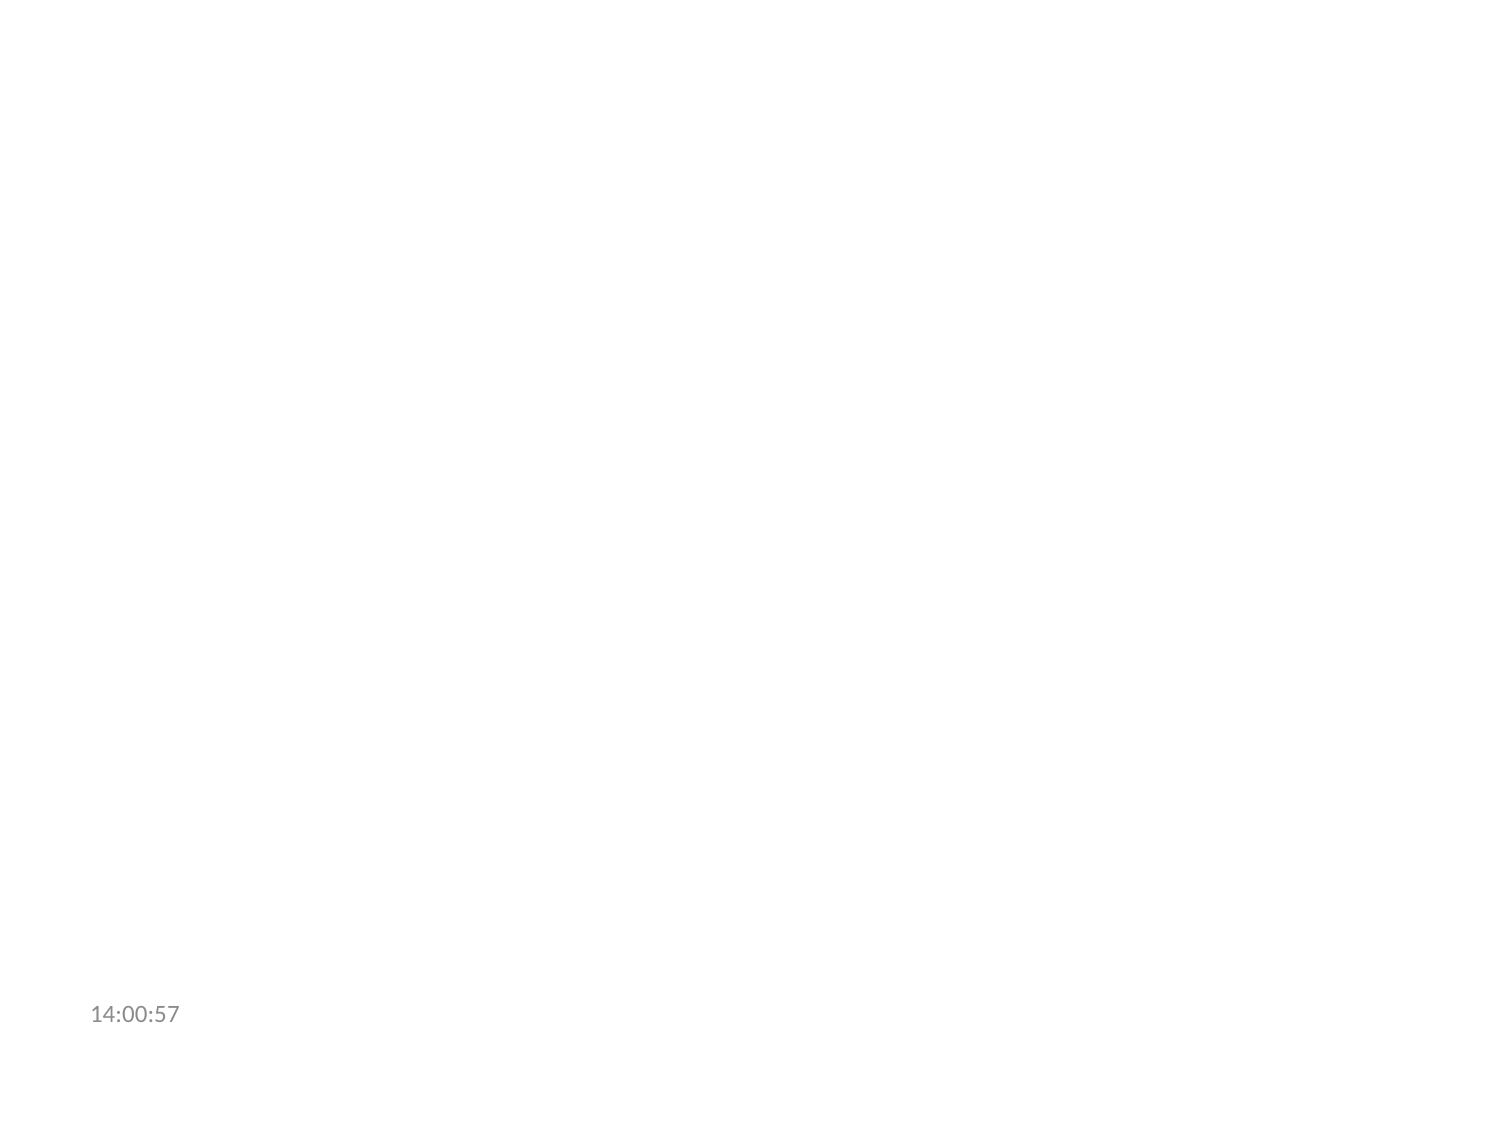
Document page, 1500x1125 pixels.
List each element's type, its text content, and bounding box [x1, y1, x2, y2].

text_box 15:35:09 [75, 982, 425, 1043]
